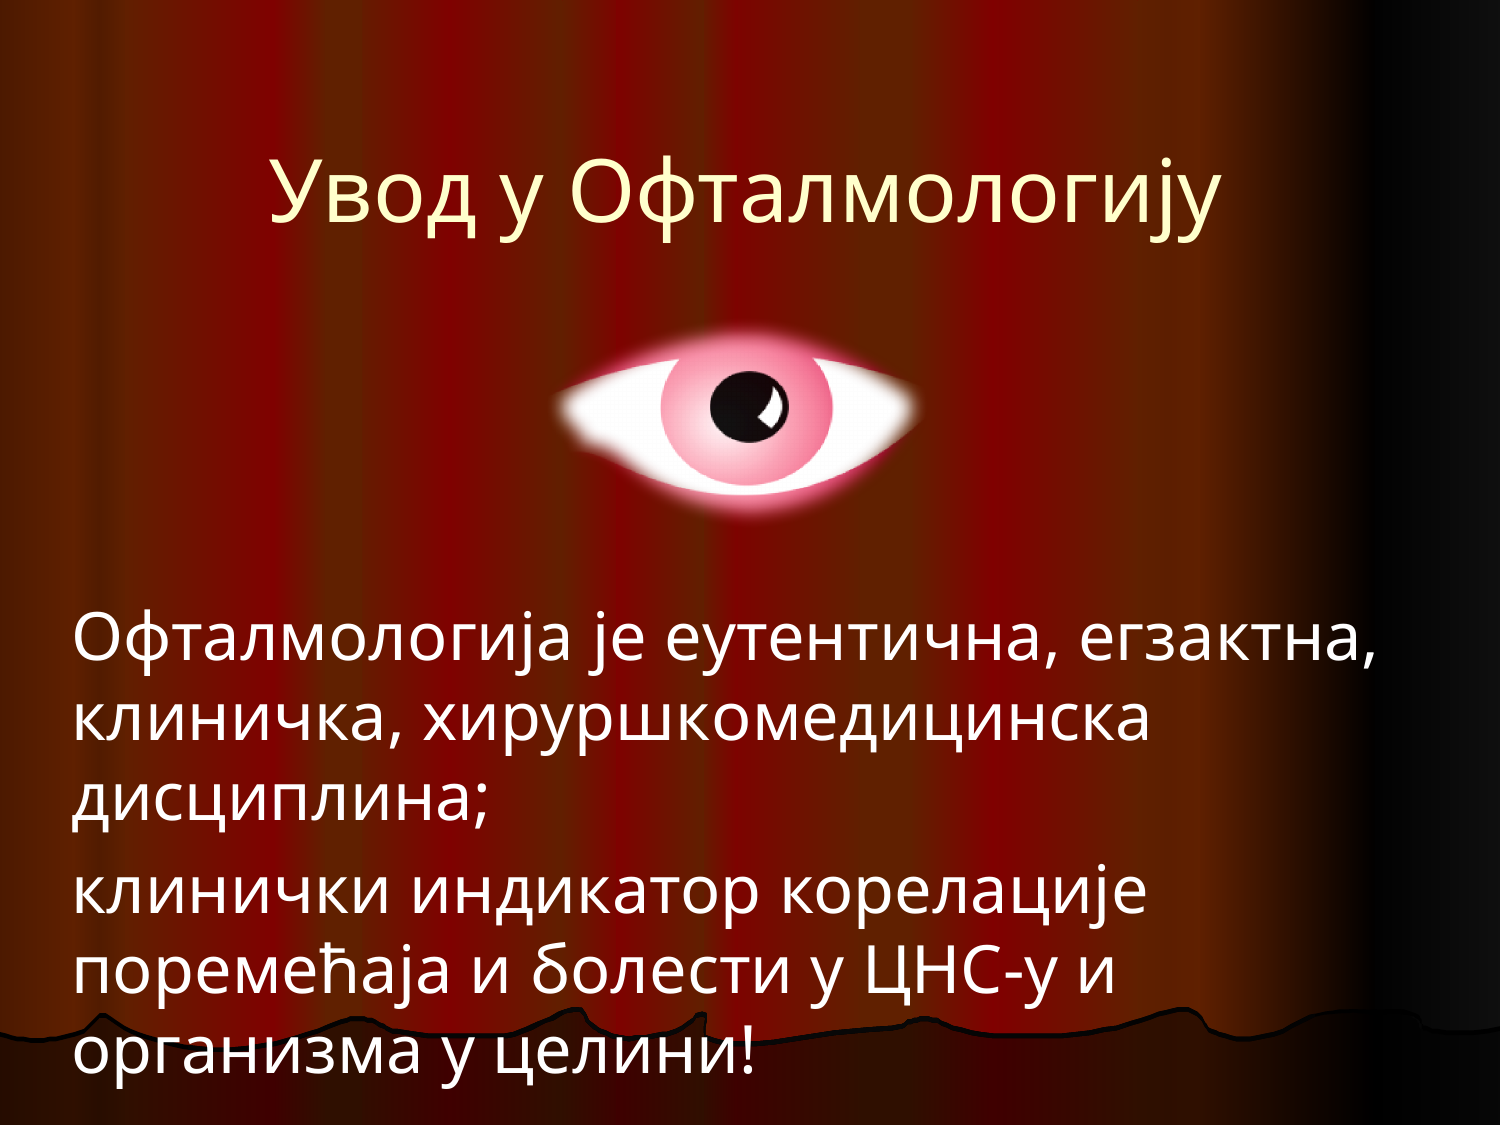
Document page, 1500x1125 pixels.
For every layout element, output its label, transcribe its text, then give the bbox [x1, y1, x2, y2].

title Увод у Oфталмологију [70, 93, 1421, 281]
list Офталмологија je eутентична, егзактна, клиничка, хируршкoмедицинска дисциплина; клинички индикатор корелацијe поремећаја и болести у ЦНС-у и организма у целини! [0, 585, 1500, 1125]
picture [501, 314, 947, 539]
